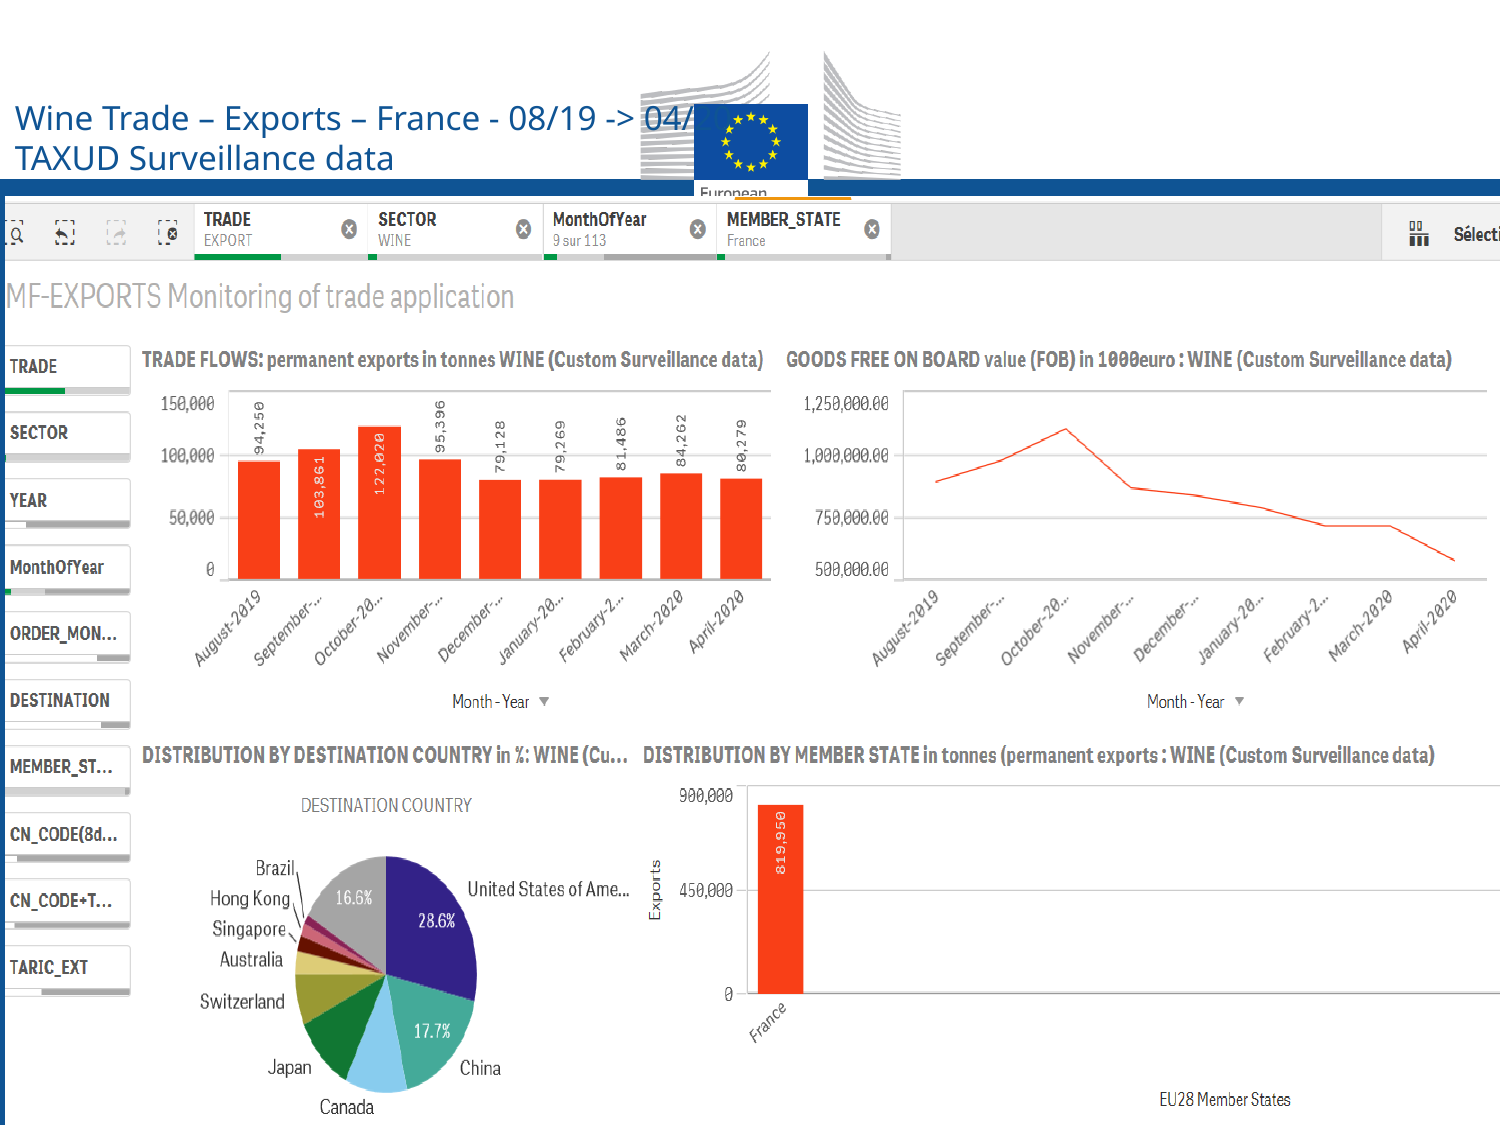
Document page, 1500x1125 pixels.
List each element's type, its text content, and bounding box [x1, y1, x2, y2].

picture [5, 195, 1500, 1125]
text_box Wine Trade – Exports – France - 08/19 -> 04/20 TAXUD Surveillance data [0, 89, 1010, 185]
